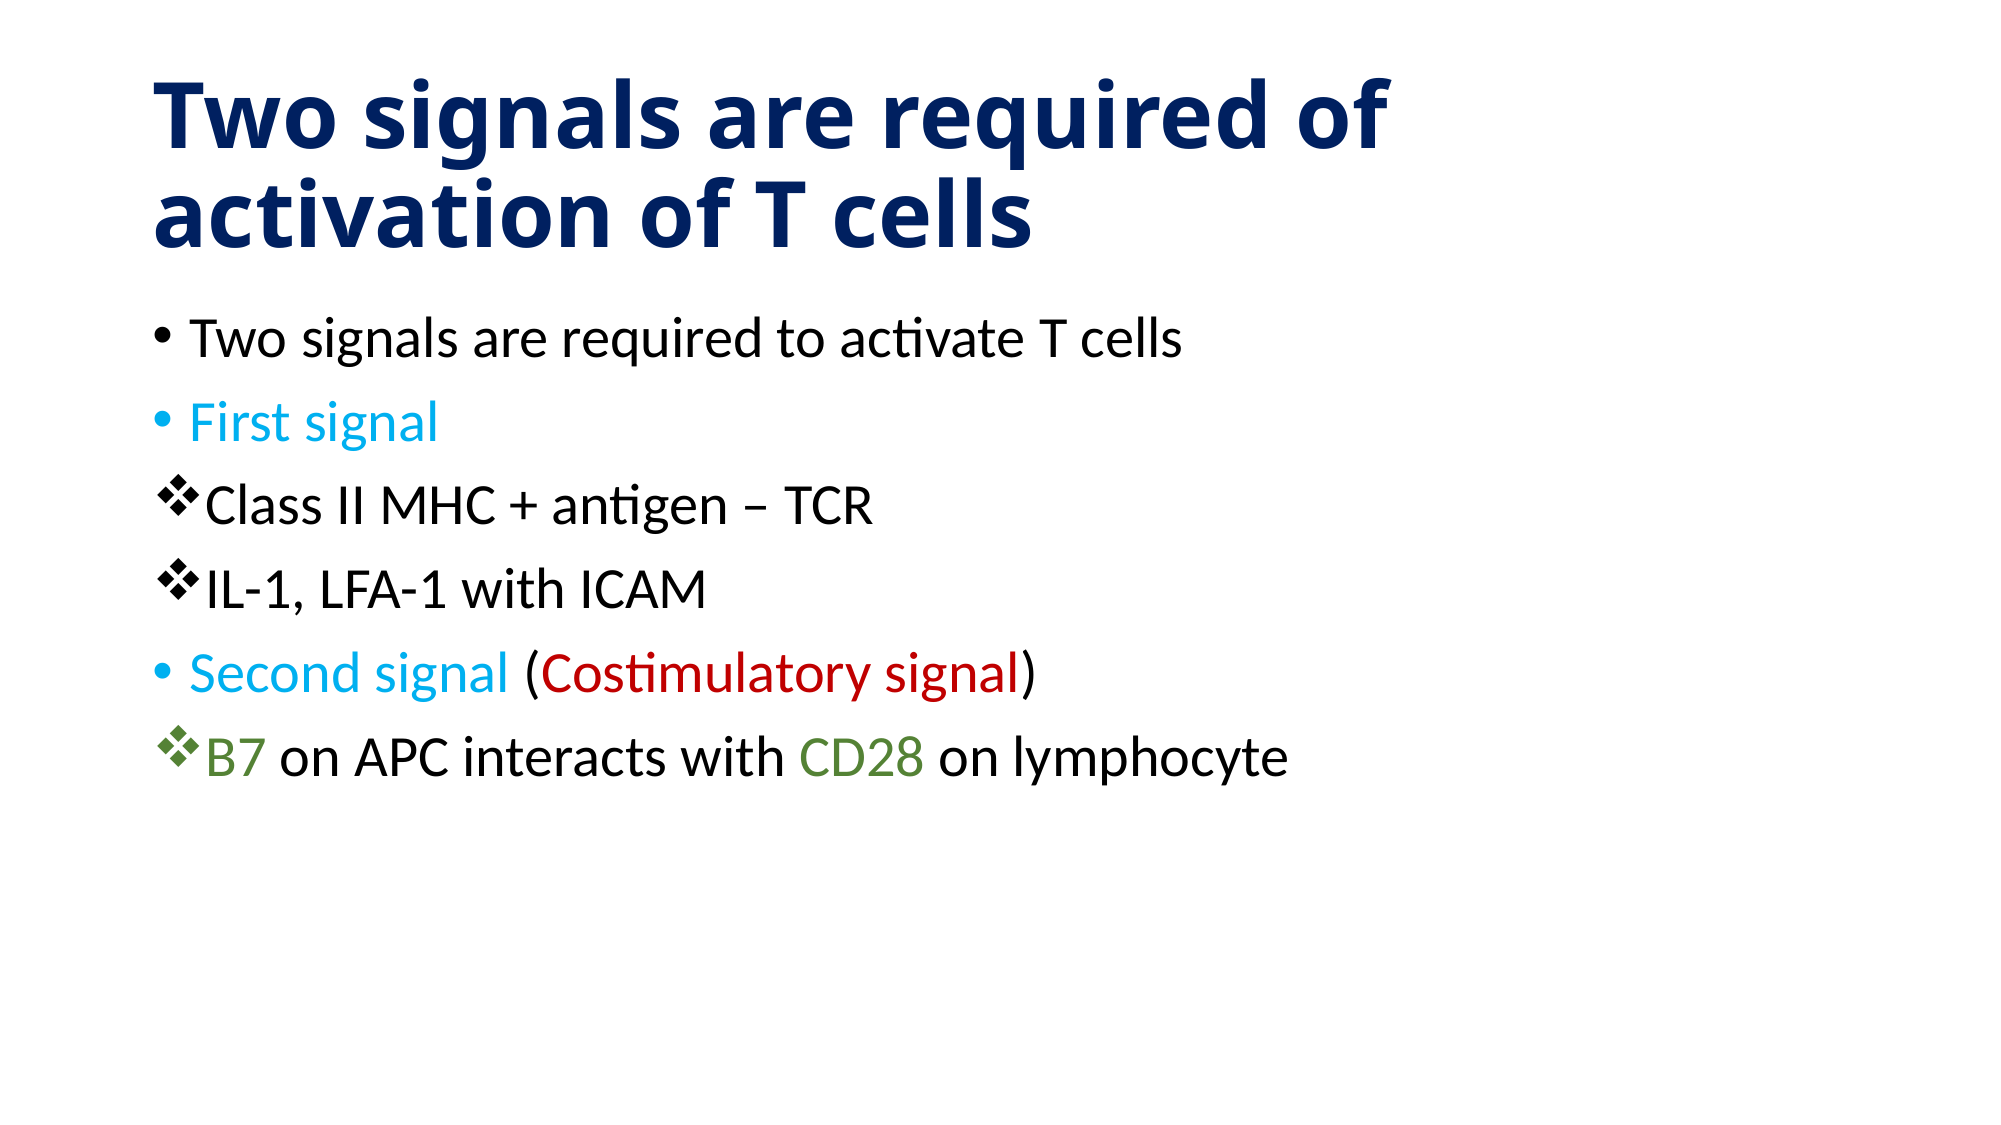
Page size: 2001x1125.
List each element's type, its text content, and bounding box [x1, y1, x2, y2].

list Two signals are required to activate T cells First signal Class II MHC + antigen – TCR IL-1, LFA-1 with ICAM Second signal (Costimulatory signal) B7 on APC interacts with CD28 on lymphocyte [137, 299, 1863, 1014]
title Two signals are required of activation of T cells [137, 59, 1863, 278]
